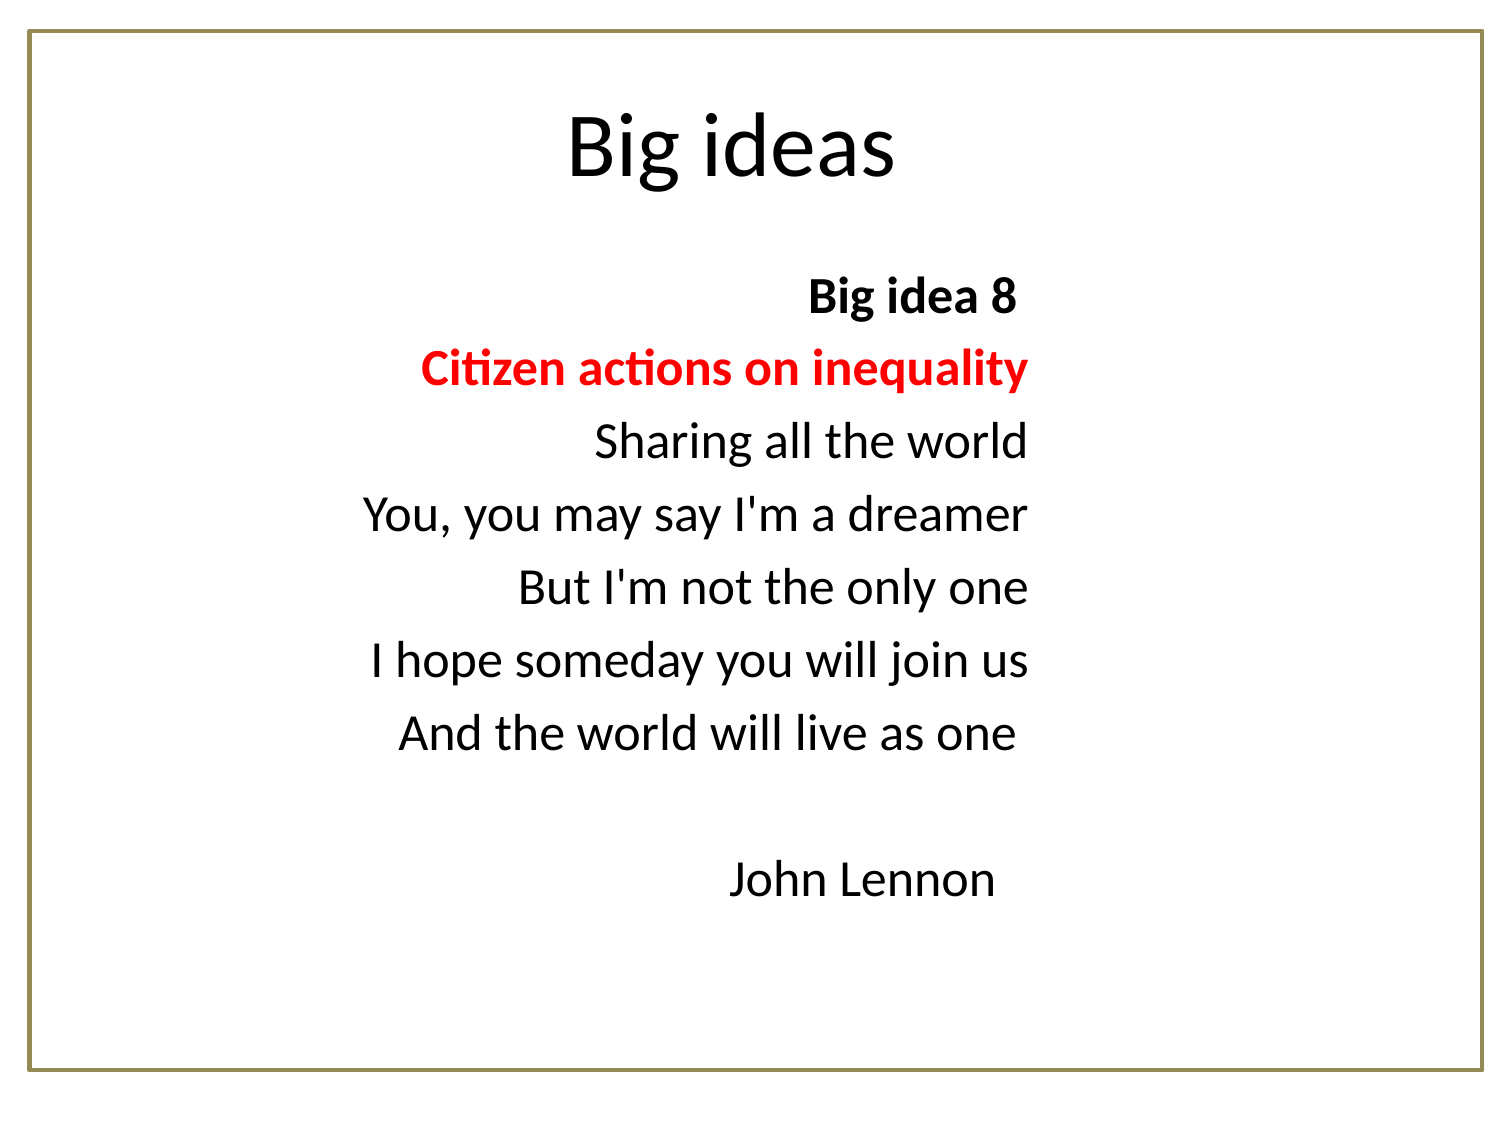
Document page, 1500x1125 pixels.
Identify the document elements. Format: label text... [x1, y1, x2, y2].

text_box Migration takes place internally and internationally. In our time, the biggest international migration flows are from rich to other rich countries, and from poorer to other poorer countries (North-North; South-South). Much migration is short-term; migrants return to their country of origin. An estimated 258 million people live in a country they weren’t born in; this is approx. 3.6% World’s inhabitants (U.N. 2017). “In Europe, the size of the total population would have declined during the period 2000-2015 in the absence of migration.”(UN 2017). [27, 29, 1484, 1072]
title Big ideas [56, 46, 1407, 234]
text_box Big idea 8 Citizen actions on inequality Sharing all the world You, you may say I'm a dreamer But I'm not the only one I hope someday you will join us And the world will live as one John Lennon [312, 253, 1045, 996]
